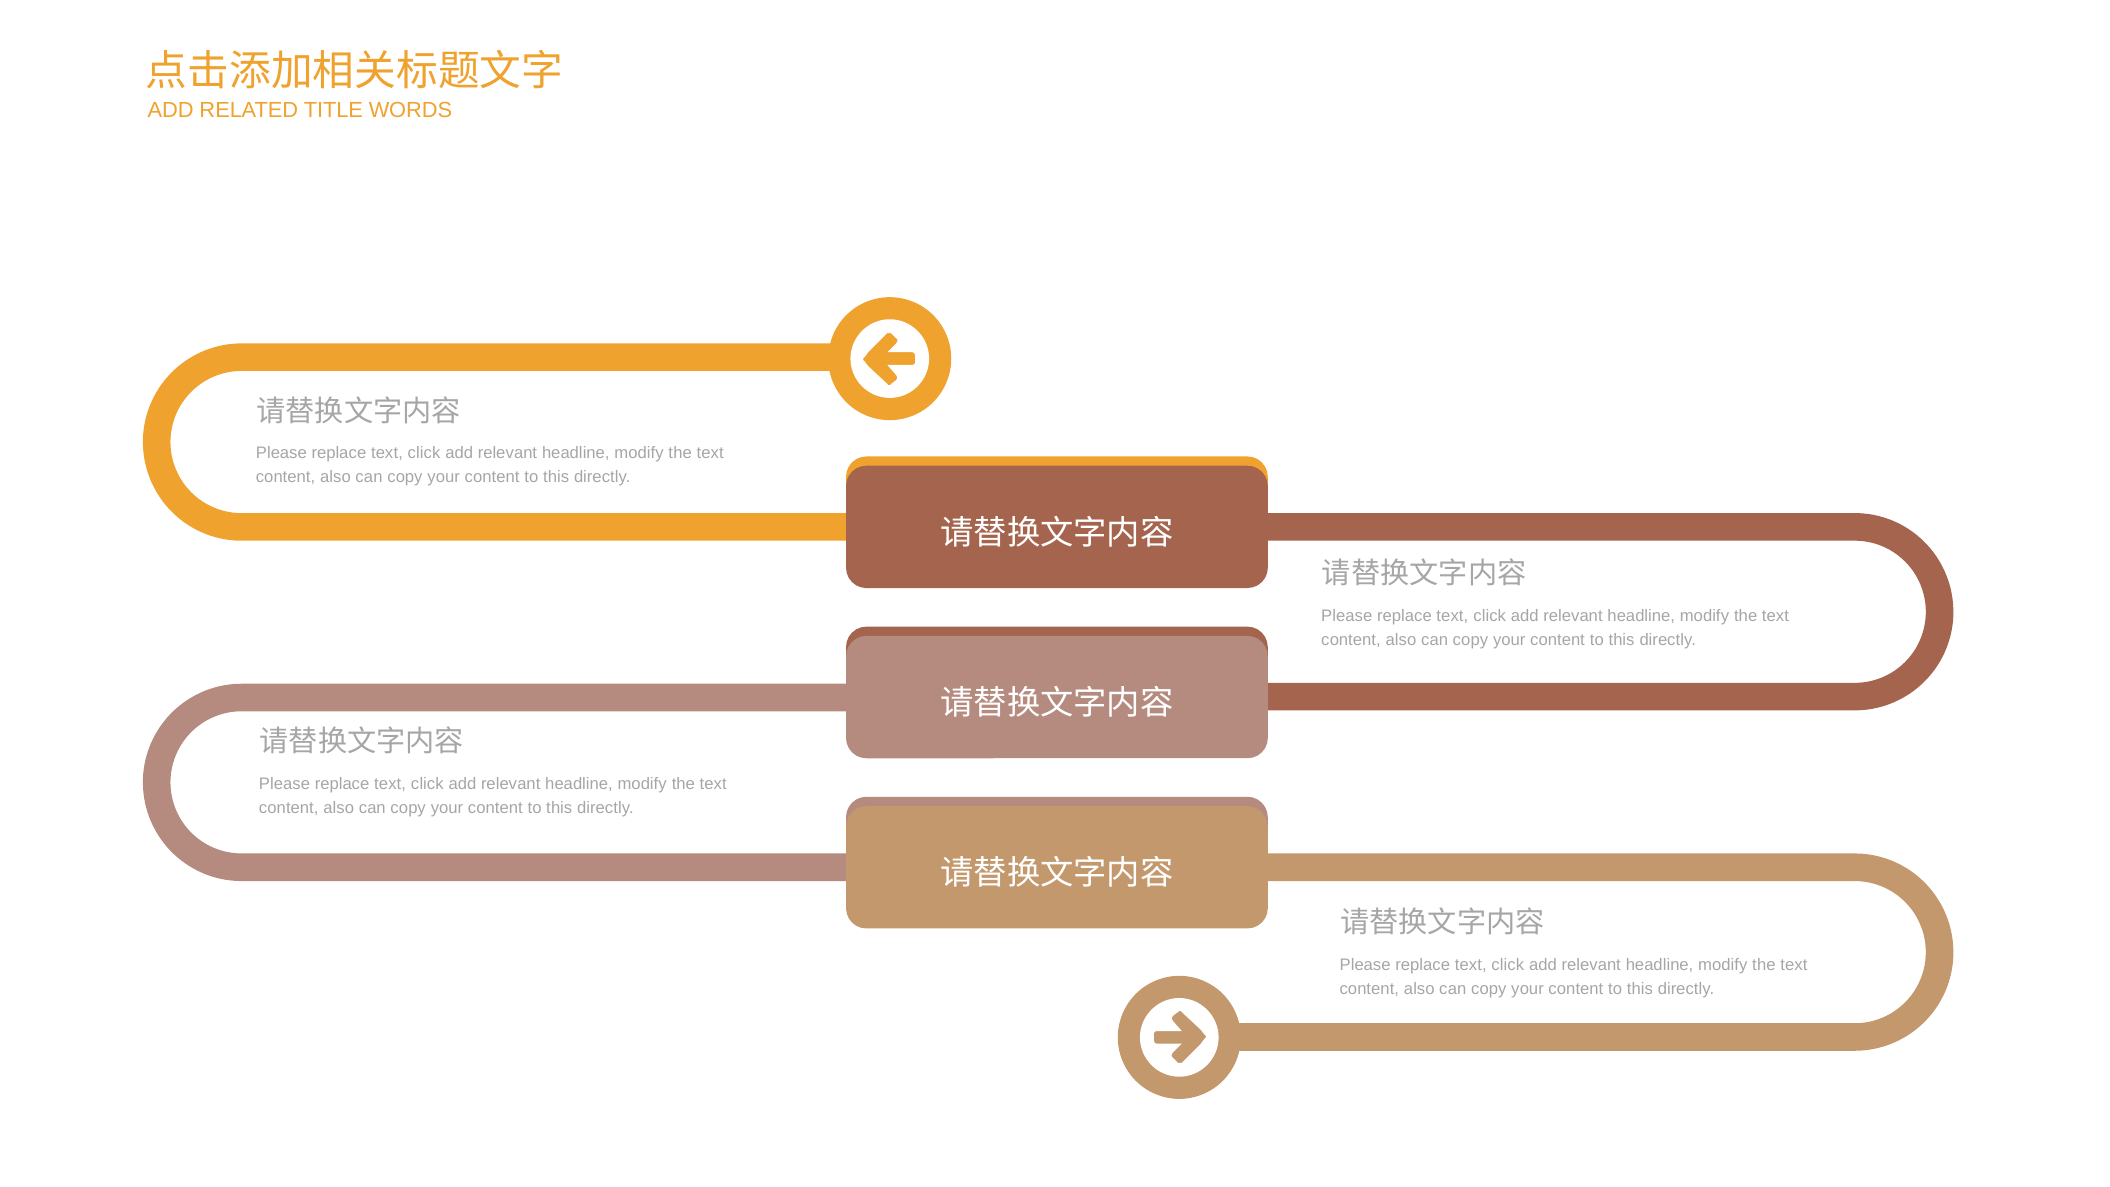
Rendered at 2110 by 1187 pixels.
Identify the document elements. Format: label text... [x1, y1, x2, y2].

text_box [1241, 852, 1955, 1052]
text_box [141, 342, 845, 542]
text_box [258, 722, 784, 816]
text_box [1321, 554, 1847, 647]
text_box 点击添加相关标题文字 [145, 43, 564, 95]
text_box ADD RELATED TITLE WORDS [147, 96, 453, 123]
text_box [255, 392, 781, 485]
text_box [845, 456, 1268, 589]
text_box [845, 796, 1268, 929]
text_box [1268, 512, 1955, 712]
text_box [1339, 903, 1865, 996]
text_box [828, 297, 952, 421]
text_box [141, 682, 845, 883]
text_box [845, 626, 1268, 759]
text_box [1117, 975, 1241, 1099]
